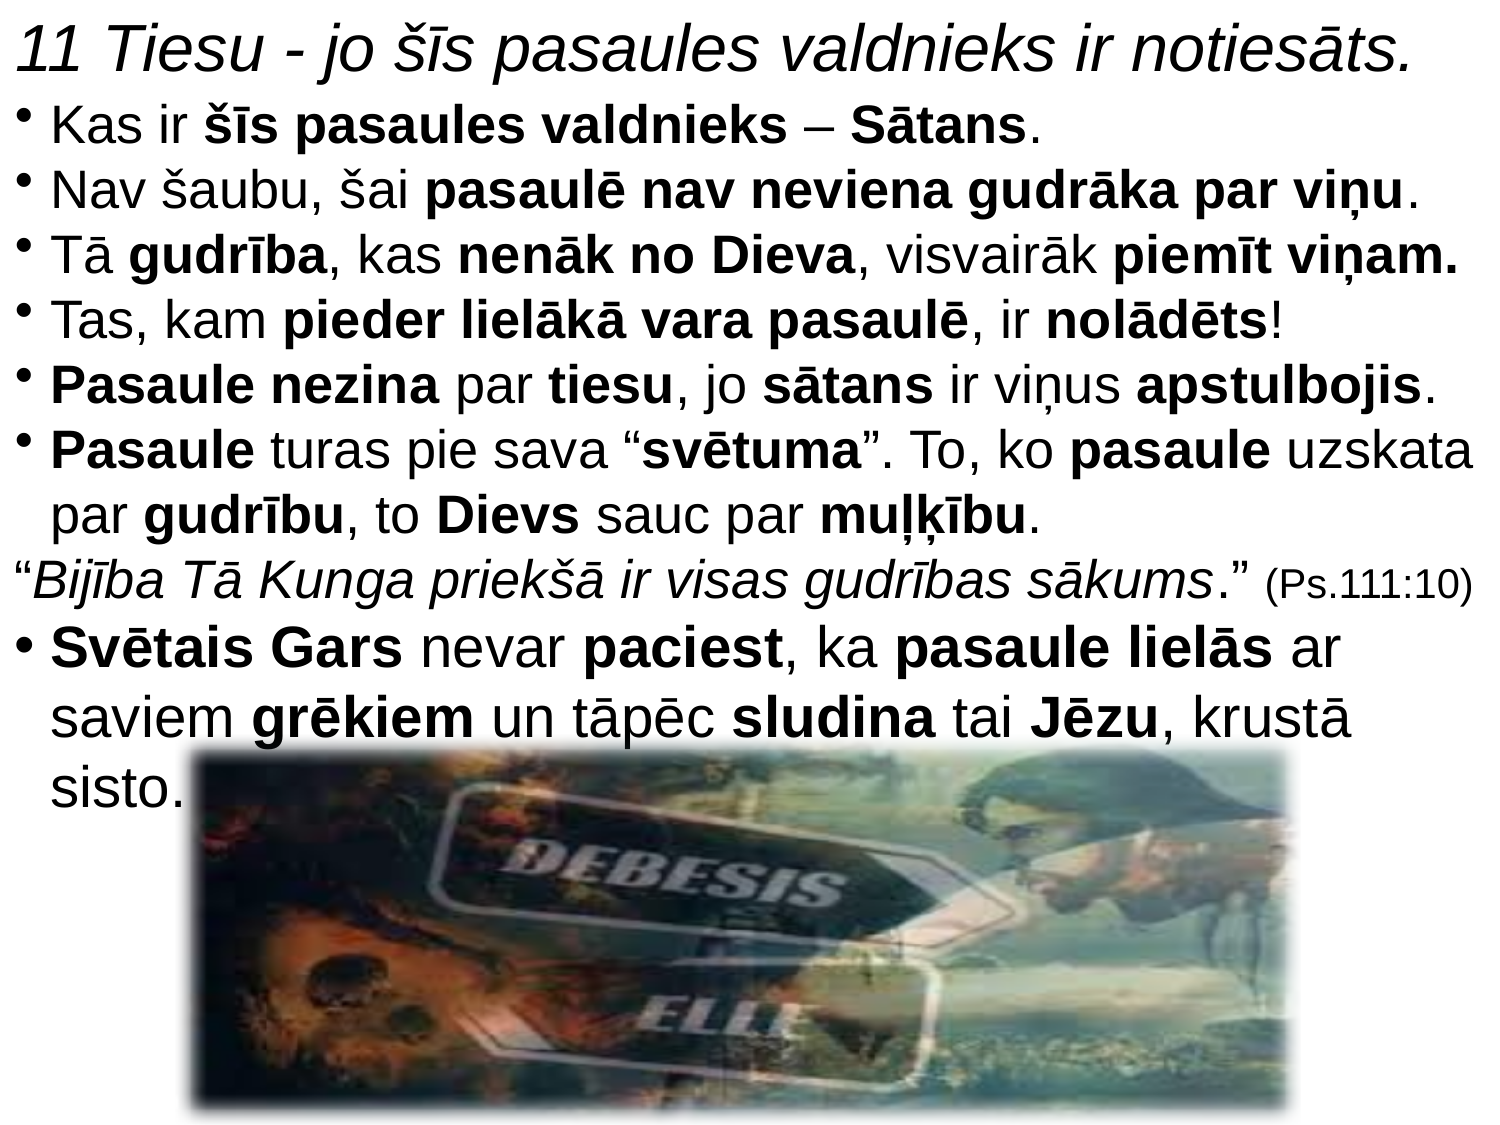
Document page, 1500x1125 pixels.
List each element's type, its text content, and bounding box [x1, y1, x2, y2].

text_box Kas ir šīs pasaules valdnieks – Sātans. Nav šaubu, šai pasaulē nav neviena gudrāka par viņu. Tā gudrība, kas nenāk no Dieva, visvairāk piemīt viņam. Tas, kam pieder lielākā vara pasaulē, ir nolādēts! Pasaule nezina par tiesu, jo sātans ir viņus apstulbojis. Pasaule turas pie sava “svētuma”. To, ko pasaule uzskata par gudrību, to Dievs sauc par muļķību. “Bijība Tā Kunga priekšā ir visas gudrības sākums.” (Ps.111:10) Svētais Gars nevar paciest, ka pasaule lielās ar saviem grēkiem un tāpēc sludina tai Jēzu, krustā sisto. [0, 82, 1500, 827]
list 11 Tiesu - jo šīs pasaules valdnieks ir notiesāts. [0, 13, 1500, 82]
picture [175, 734, 1301, 1125]
